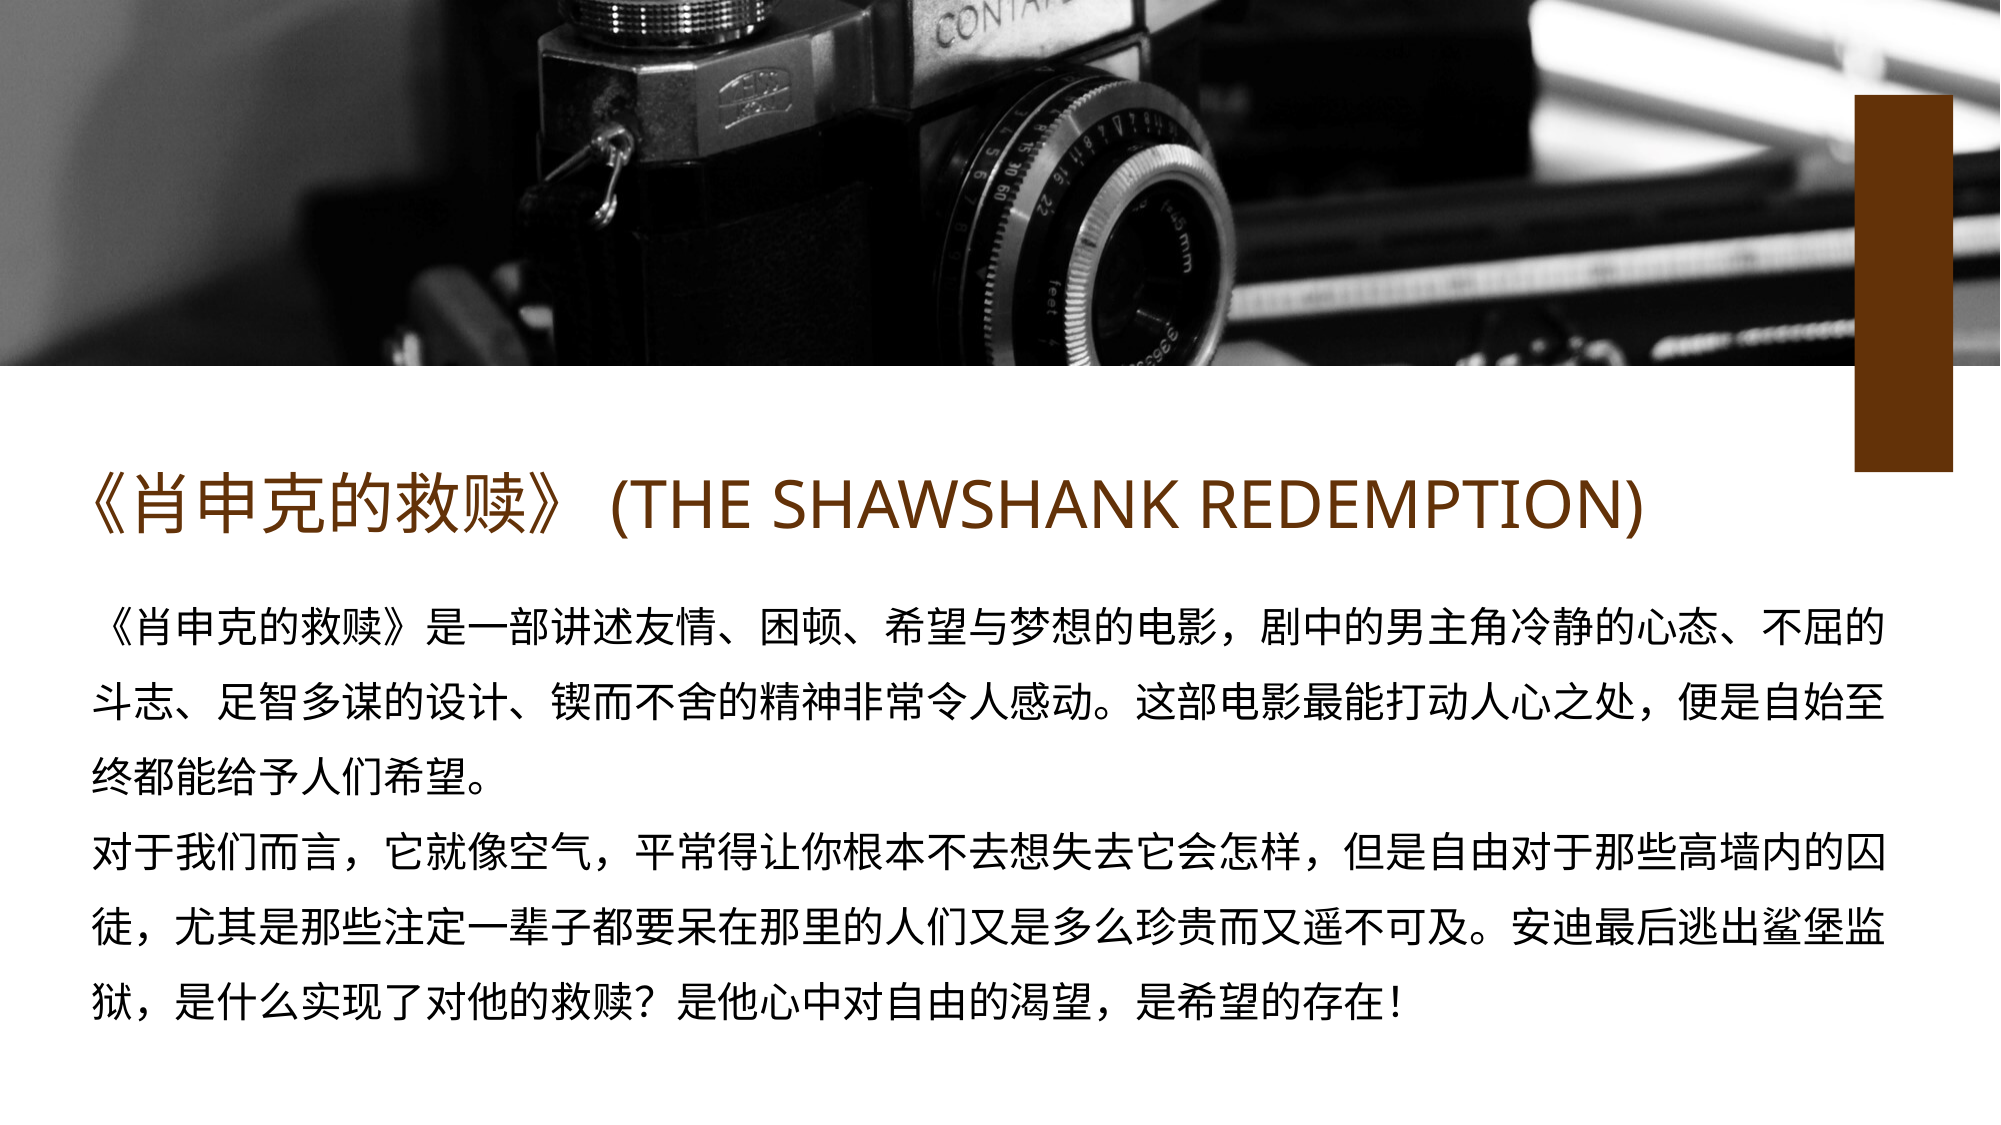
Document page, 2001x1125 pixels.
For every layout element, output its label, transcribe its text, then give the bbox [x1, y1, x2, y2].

text_box 《肖申克的救赎》(THE SHAWSHANK REDEMPTION) [0, 447, 1716, 557]
text_box [1854, 366, 1954, 473]
picture [0, 0, 2000, 366]
text_box 《肖申克的救赎》是一部讲述友情、困顿、希望与梦想的电影，剧中的男主角冷静的心态、不屈的斗志、足智多谋的设计、锲而不舍的精神非常令人感动。这部电影最能打动人心之处，便是自始至终都能给予人们希望。 对于我们而言，它就像空气，平常得让你根本不去想失去它会怎样，但是自由对于那些高墙内的囚徒，尤其是那些注定一辈子都要呆在那里的人们又是多么珍贵而又遥不可及。安迪最后逃出鲨堡监狱，是什么实现了对他的救赎？是他心中对自由的渴望，是希望的存在！ [76, 568, 1904, 1034]
